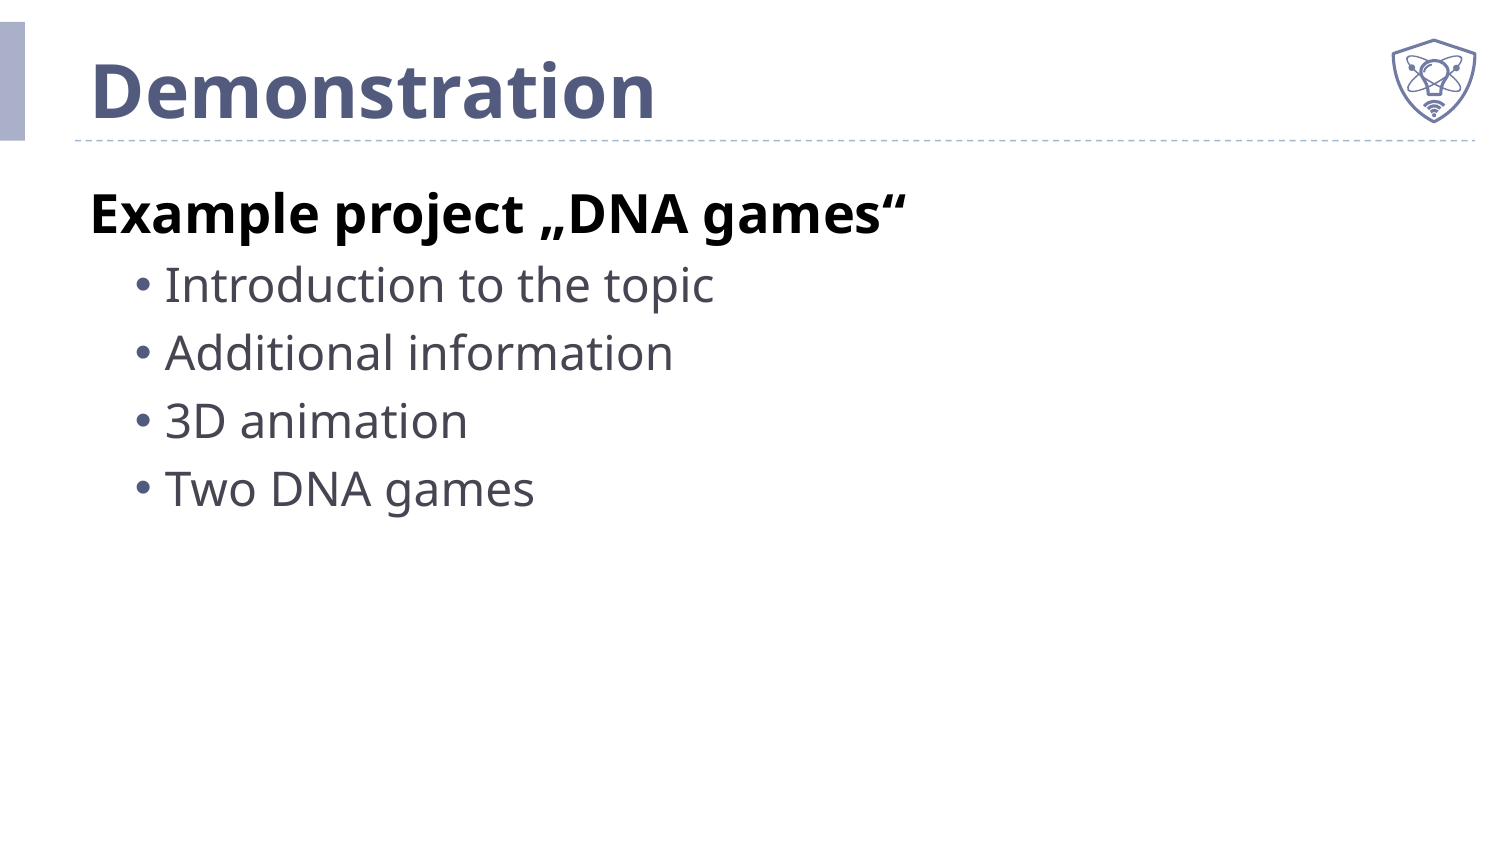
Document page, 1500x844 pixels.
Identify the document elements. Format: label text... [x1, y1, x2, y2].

list Example project „DNA games“ Introduction to the topic Additional information 3D animation Two DNA games [75, 171, 1475, 835]
title Demonstration [75, 18, 1475, 141]
